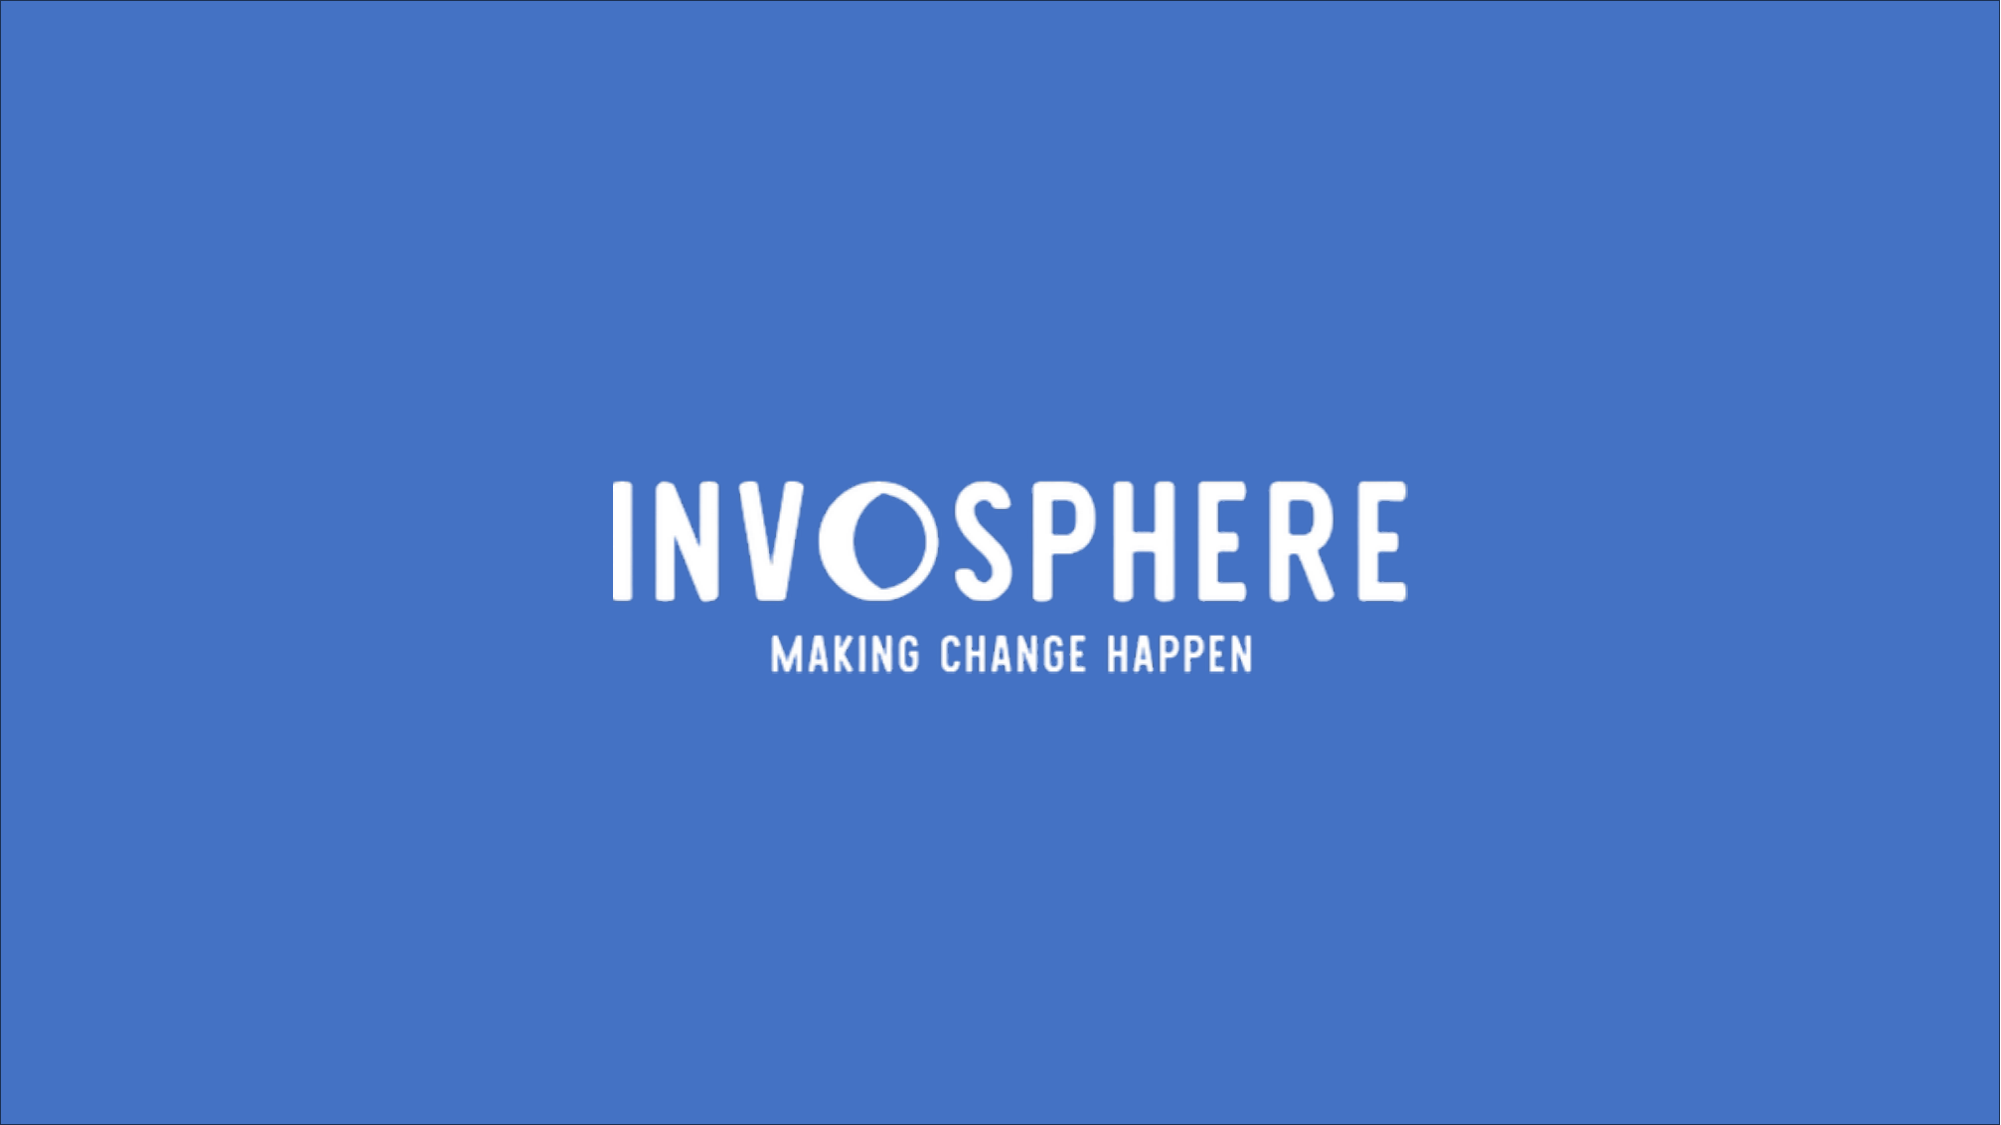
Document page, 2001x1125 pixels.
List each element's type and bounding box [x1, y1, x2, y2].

picture [612, 480, 1409, 674]
text_box [0, 0, 2000, 1125]
